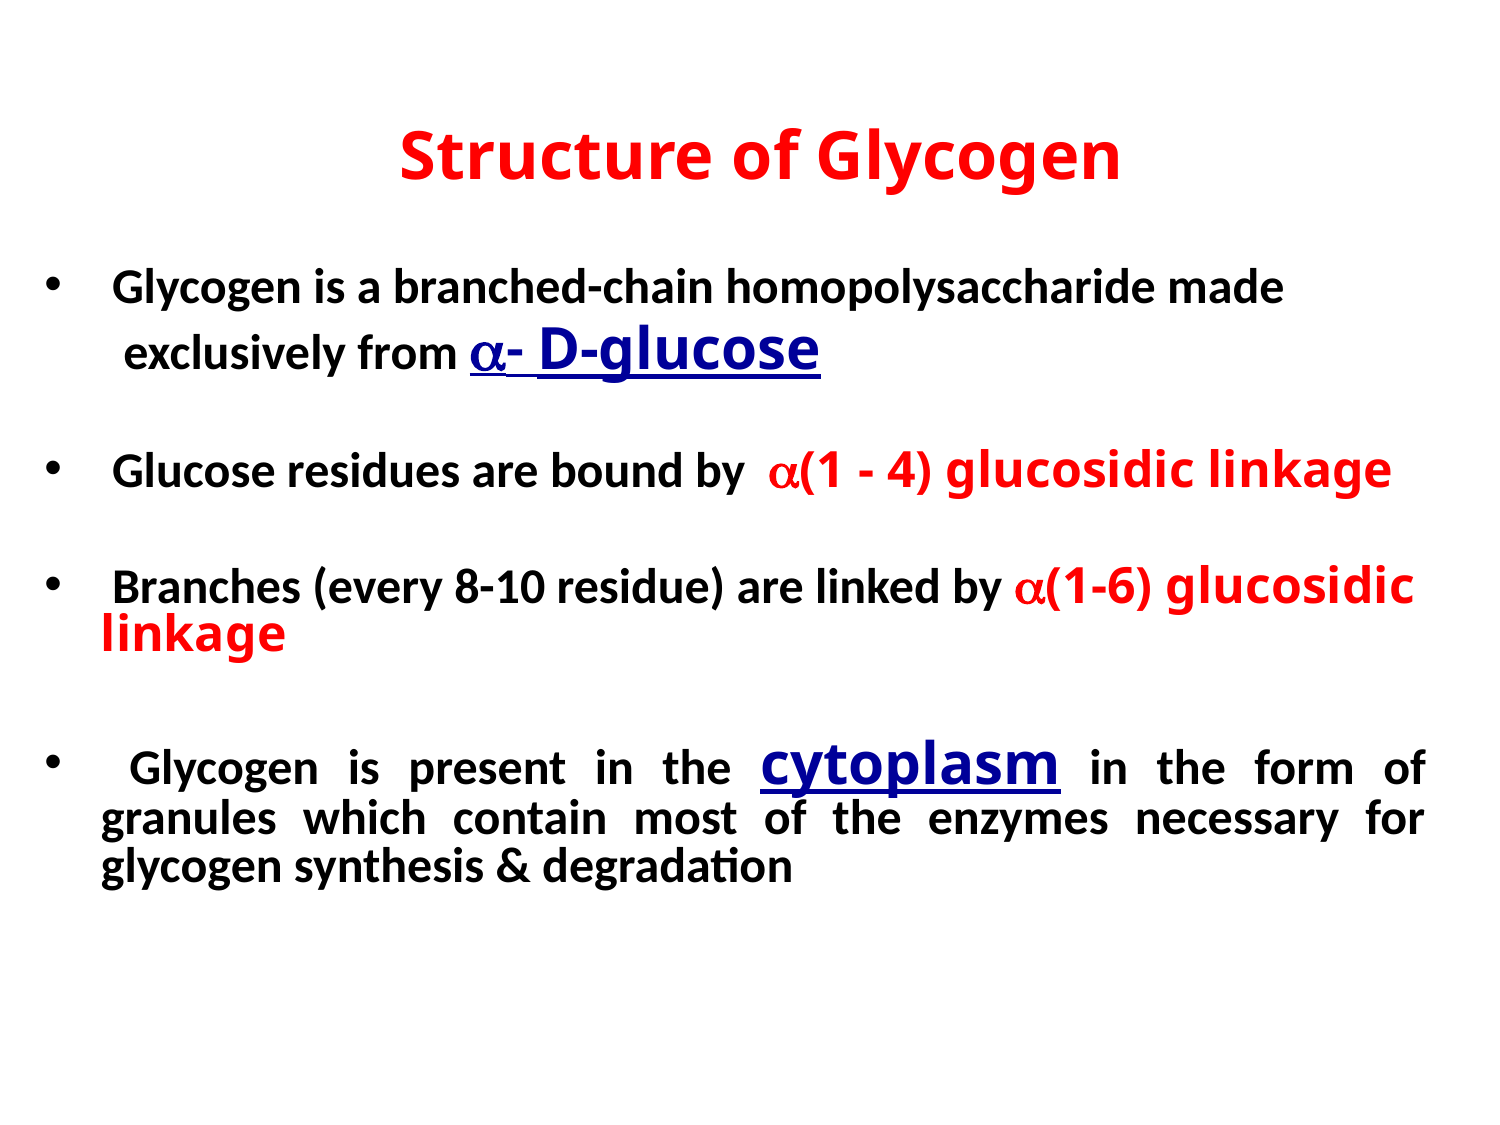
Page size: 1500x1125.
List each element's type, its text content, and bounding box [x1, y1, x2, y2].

text_box Structure of Glycogen [82, 105, 1442, 201]
list Glycogen is a branched-chain homopolysaccharide made exclusively from a- D-glucose Glucose residues are bound by a(1 - 4) glucosidic linkage Branches (every 8-10 residue) are linked by a(1-6) glucosidic linkage Glycogen is present in the cytoplasm in the form of granules which contain most of the enzymes necessary for glycogen synthesis & degradation [29, 257, 1442, 1094]
